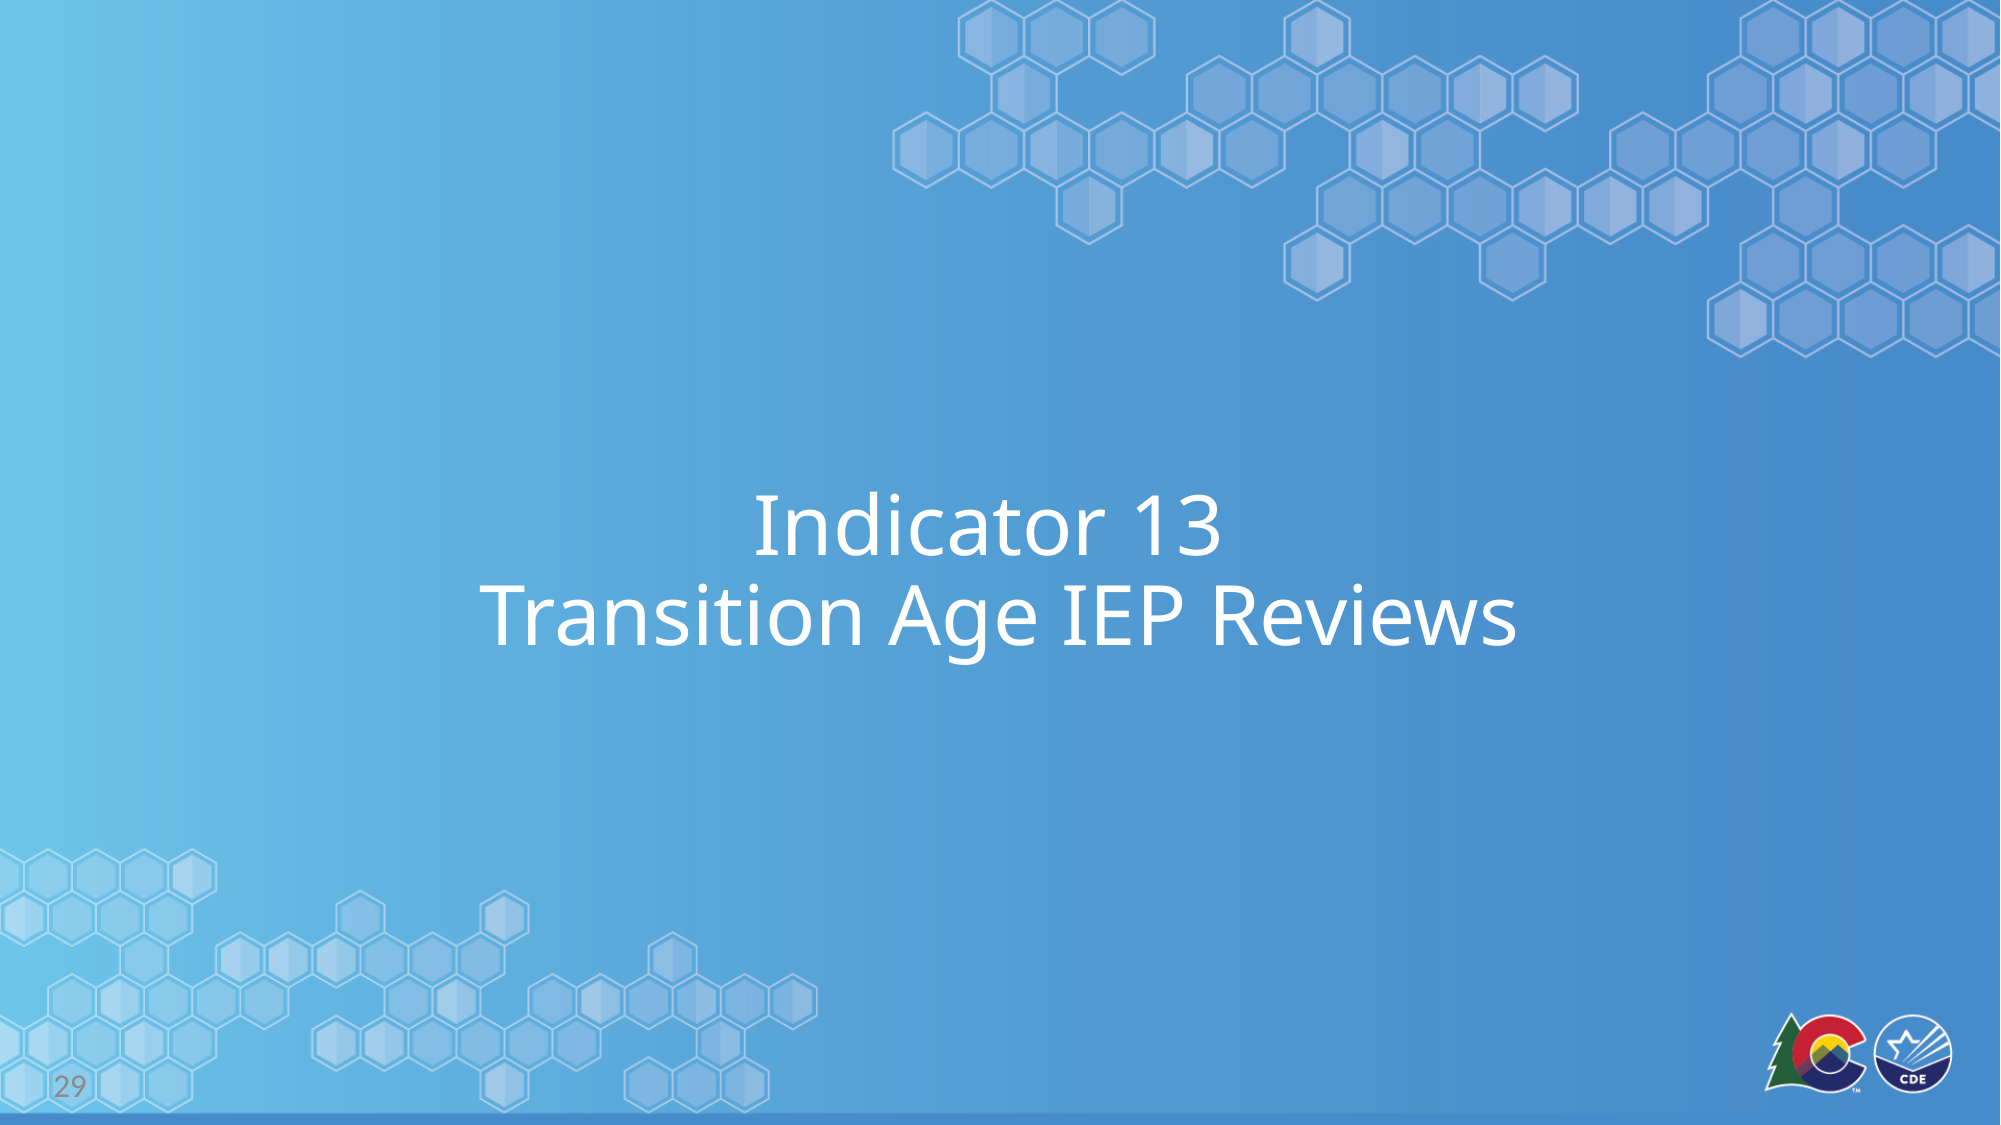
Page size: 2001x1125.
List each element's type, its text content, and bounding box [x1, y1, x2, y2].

picture [0, 0, 2000, 385]
picture [0, 770, 2000, 1125]
slide_number 29 [38, 1054, 489, 1115]
title Indicator 13 Transition Age IEP Reviews [0, 385, 2000, 770]
